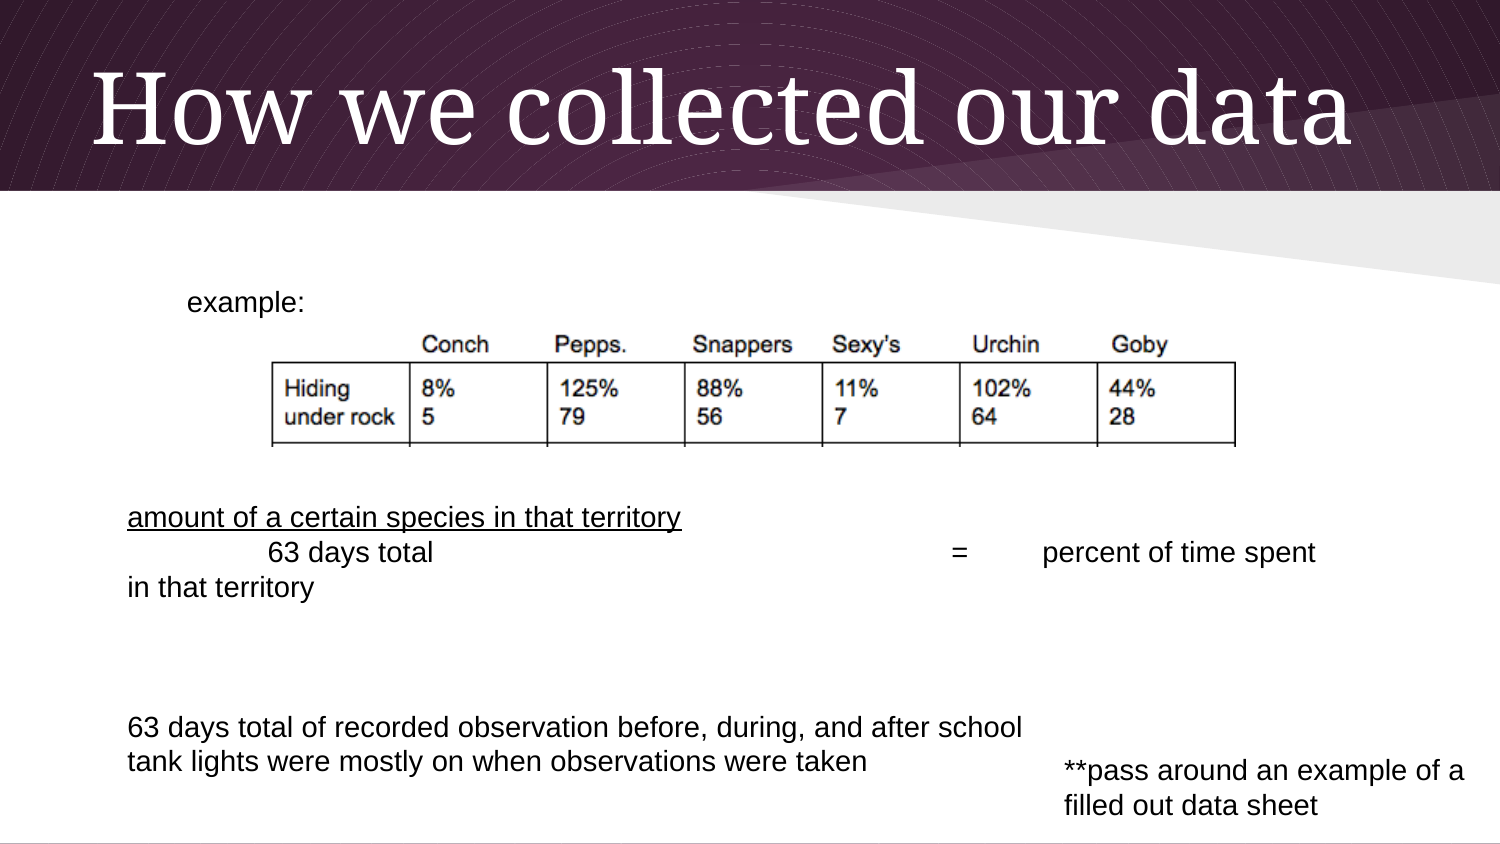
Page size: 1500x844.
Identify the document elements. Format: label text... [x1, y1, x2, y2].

title How we collected our data [75, 33, 1425, 175]
text_box amount of a certain species in that territory 63 days total = percent of time spent in that territory 63 days total of recorded observation before, during, and after school tank lights were mostly on when observations were taken [112, 413, 1342, 726]
text_box **pass around an example of a filled out data sheet [1049, 736, 1500, 844]
picture [263, 329, 1237, 448]
text_box example: [171, 268, 432, 330]
